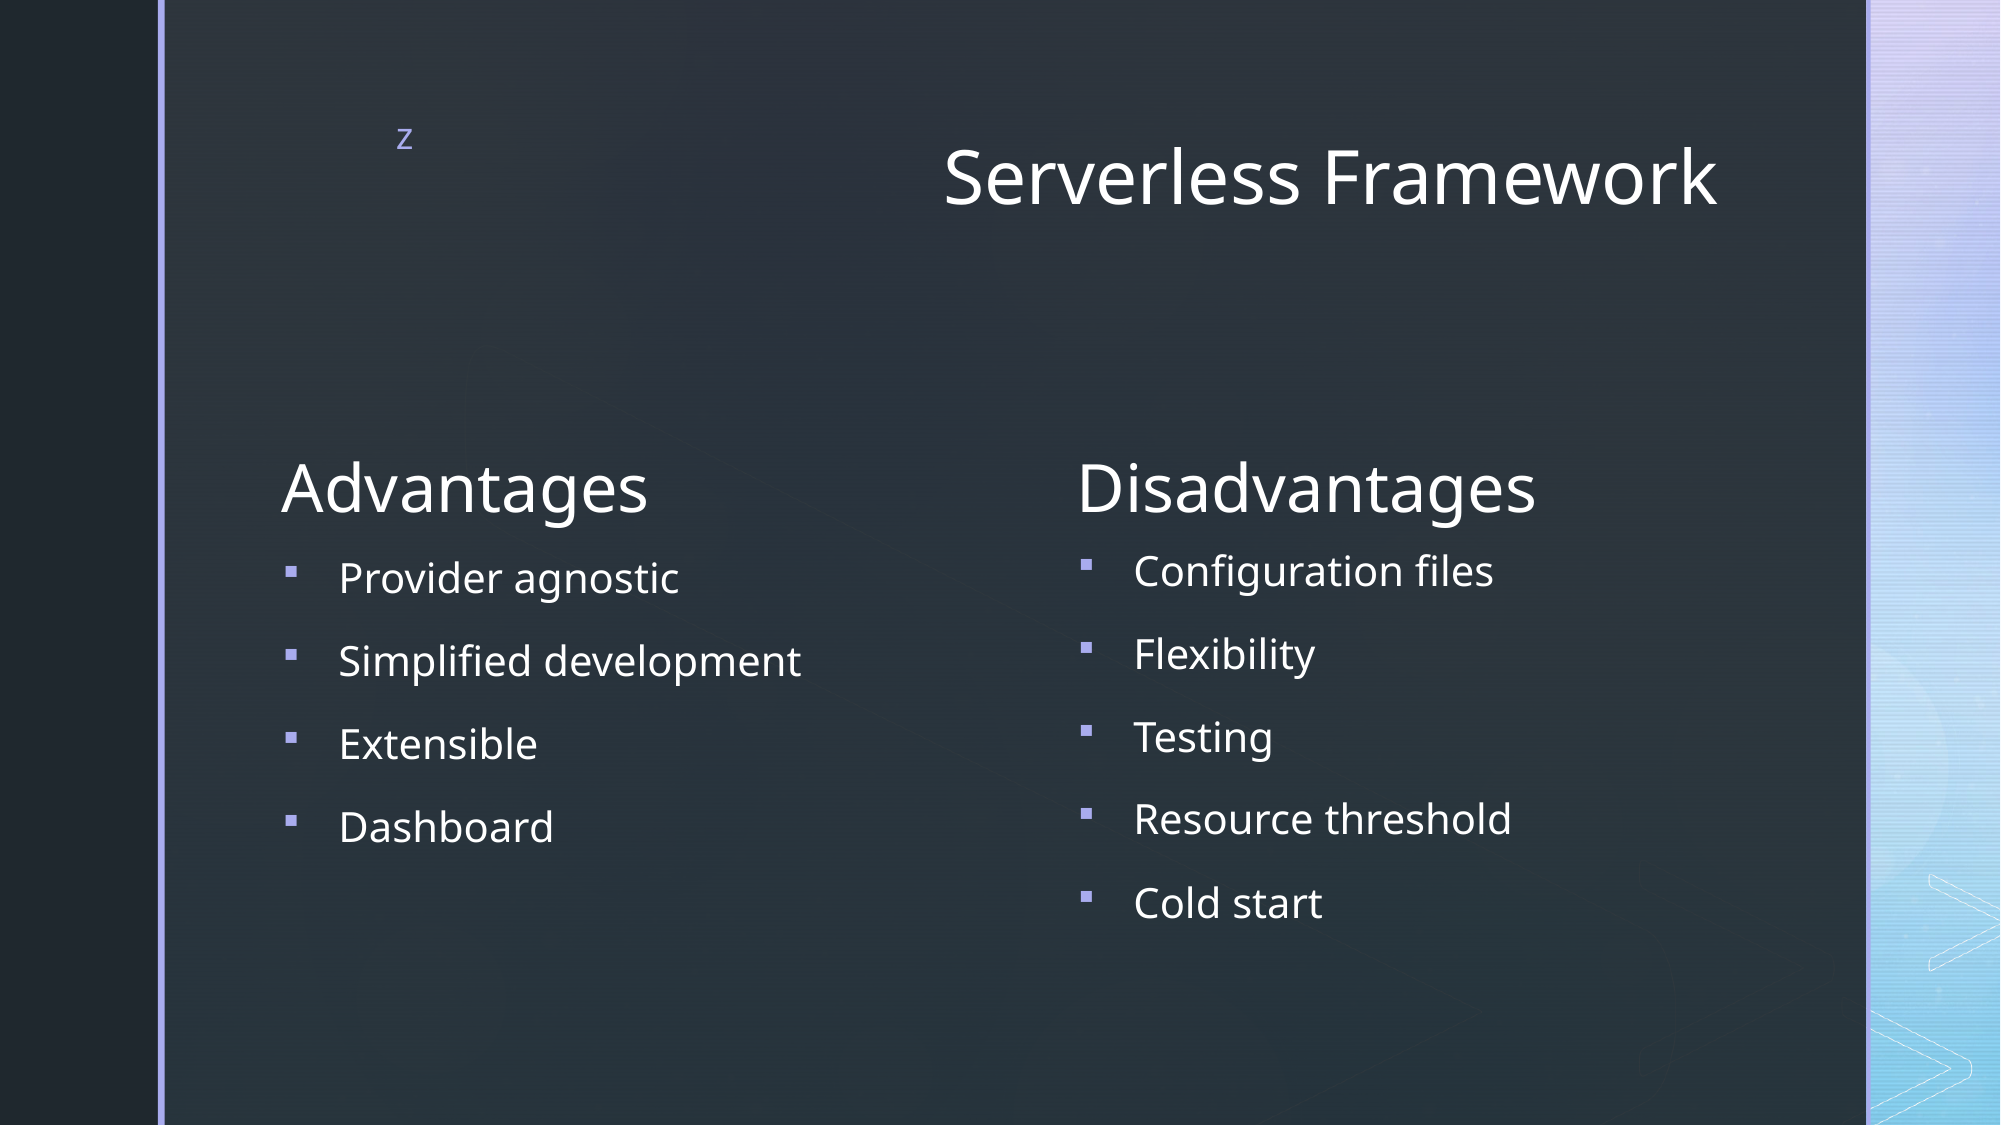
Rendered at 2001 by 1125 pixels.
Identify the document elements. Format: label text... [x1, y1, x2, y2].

text_box [1115, 399, 1772, 993]
text_box Advantages [266, 438, 884, 534]
text_box Configuration files Flexibility Testing Resource threshold Cold start [1061, 525, 1718, 935]
list Provider agnostic Simplified development Extensible Dashboard [266, 534, 923, 859]
title Serverless Framework [428, 132, 1734, 310]
text_box Disadvantages [1061, 438, 1115, 525]
picture [1871, 0, 2001, 1125]
